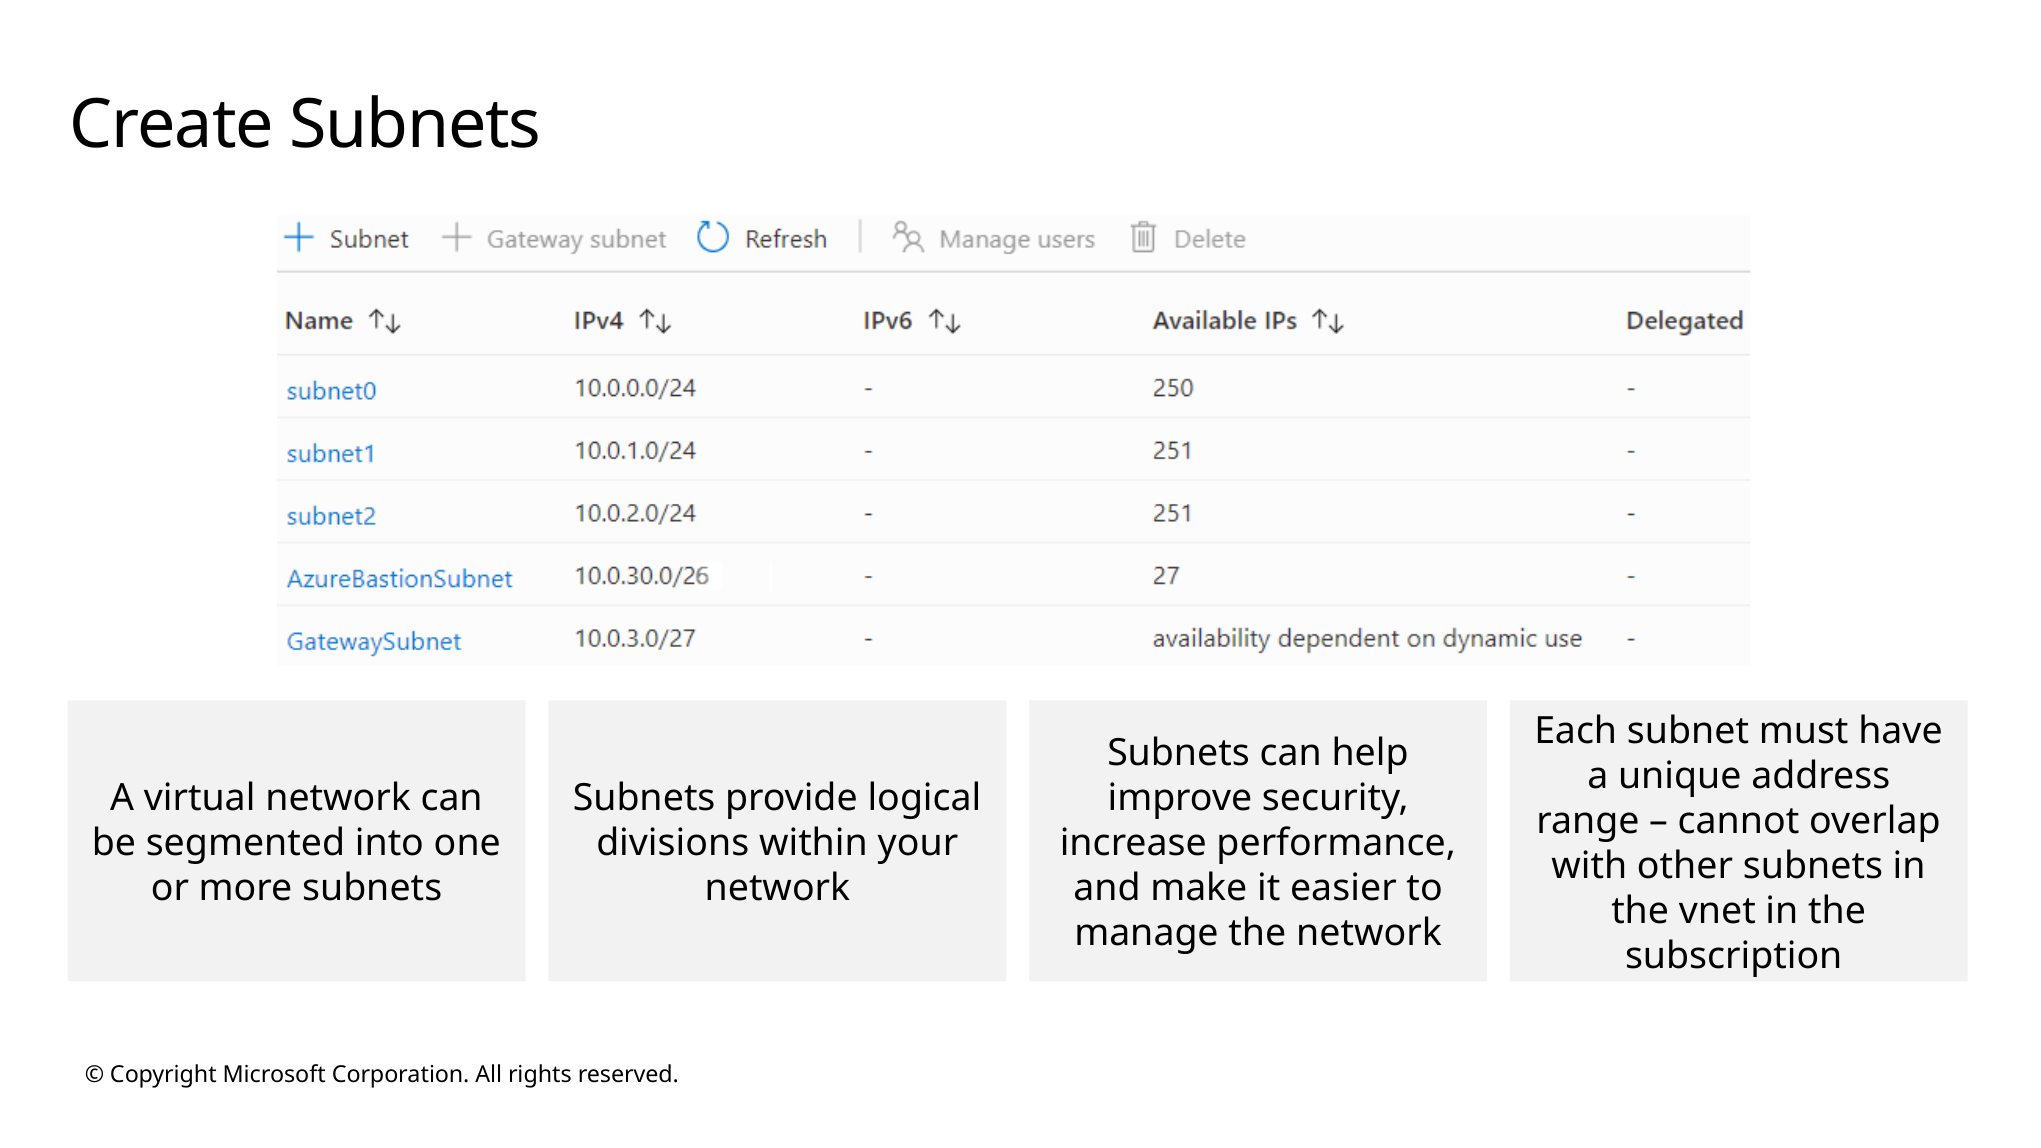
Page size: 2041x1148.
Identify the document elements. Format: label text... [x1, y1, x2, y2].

title Create Subnets [70, 73, 1968, 188]
text_box A virtual network can be segmented into one or more subnets [67, 700, 526, 982]
picture [277, 215, 1763, 673]
text_box Each subnet must have a unique address range – cannot overlap with other subnets in the vnet in the subscription [1509, 700, 1968, 982]
text_box Subnets can help improve security, increase performance, and make it easier to manage the network [1029, 700, 1488, 982]
text_box Subnets provide logical divisions within your network [548, 700, 1007, 982]
